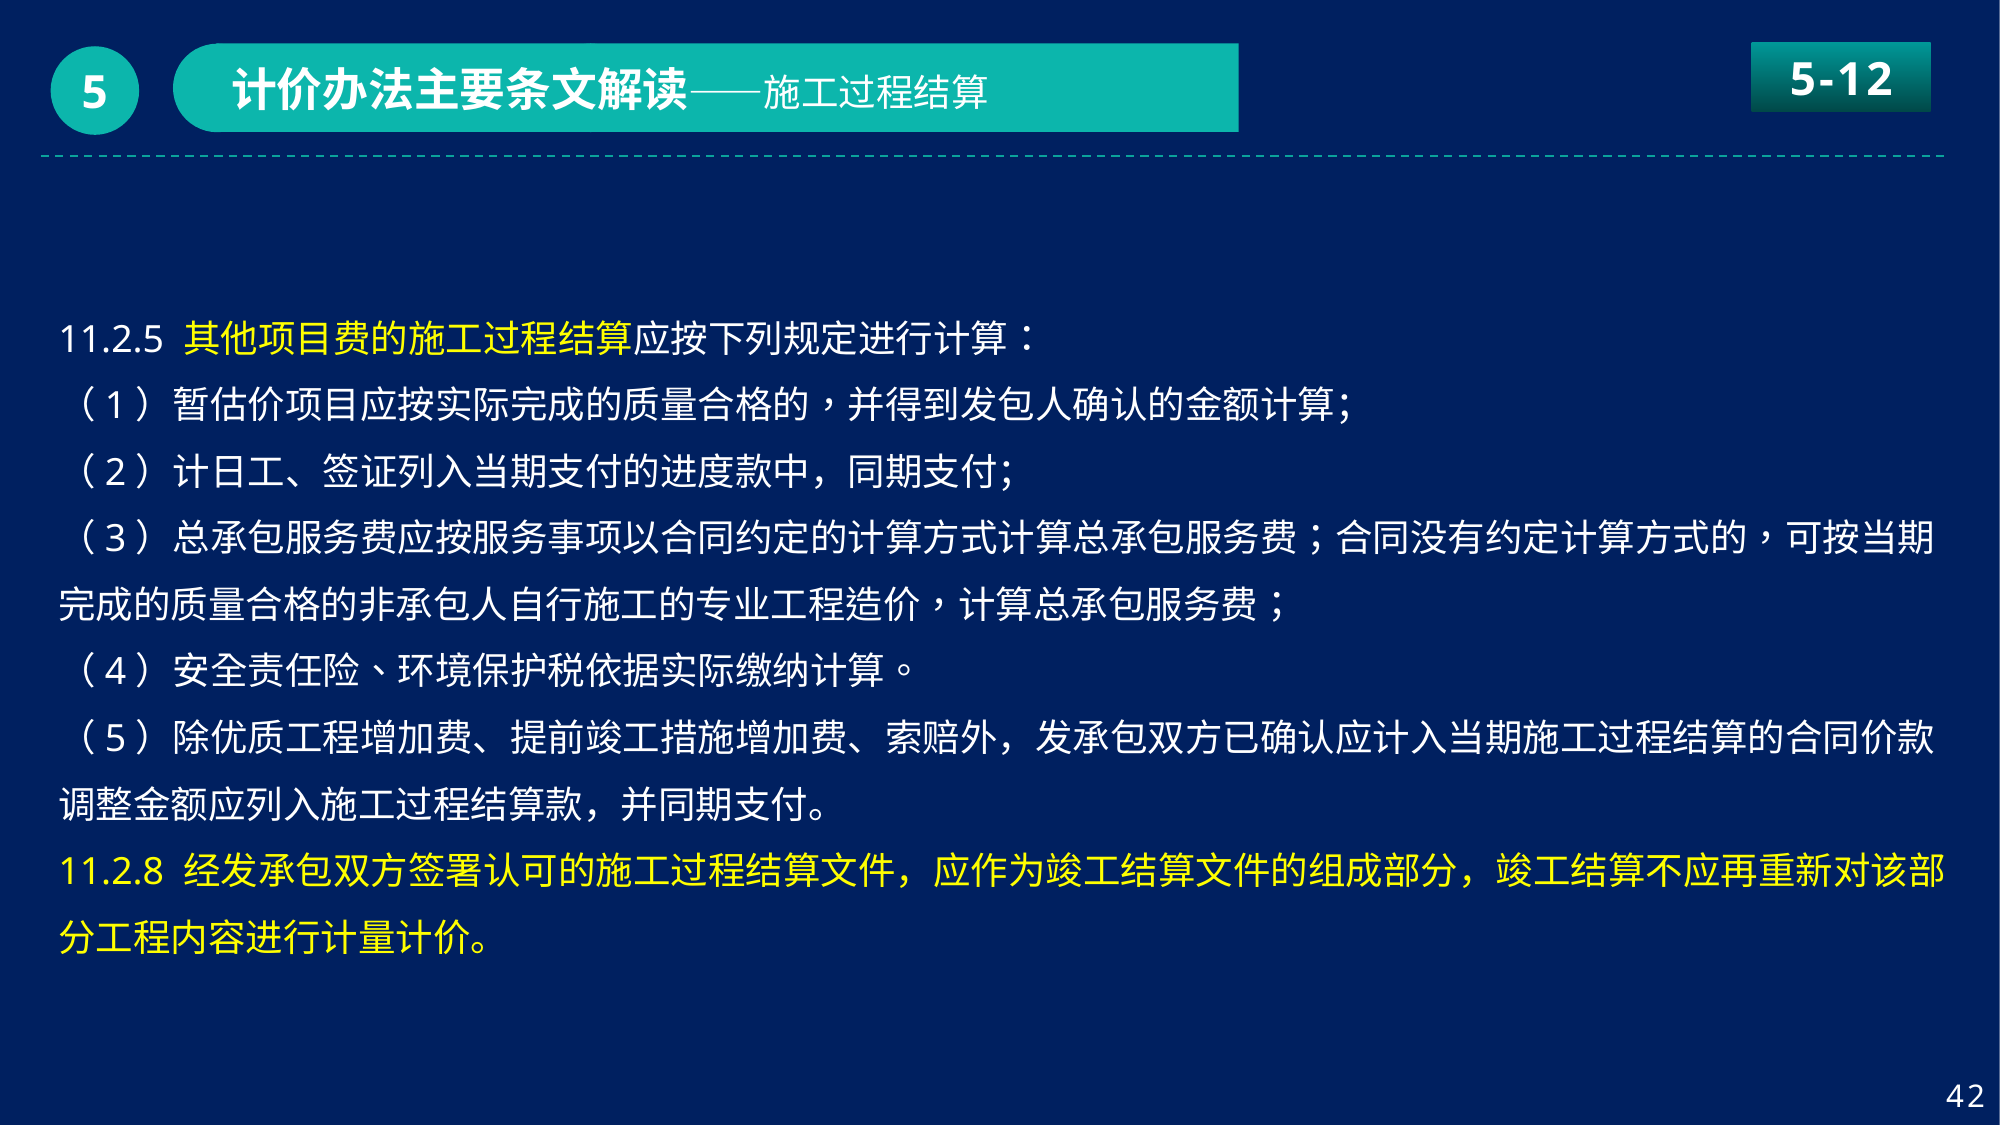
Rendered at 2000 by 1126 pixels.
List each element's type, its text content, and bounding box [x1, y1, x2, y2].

text_box 11.2.5 其他项目费的施工过程结算应按下列规定进行计算： （1）暂估价项目应按实际完成的质量合格的，并得到发包人确认的金额计算； （2）计日工、签证列入当期支付的进度款中，同期支付； （3）总承包服务费应按服务事项以合同约定的计算方式计算总承包服务费；合同没有约定计算方式的，可按当期完成的质量合格的非承包人自行施工的专业工程造价，计算总承包服务费； （4）安全责任险、环境保护税依据实际缴纳计算。 （5）除优质工程增加费、提前竣工措施增加费、索赔外，发承包双方已确认应计入当期施工过程结算的合同价款调整金额应列入施工过程结算款，并同期支付。 11.2.8 经发承包双方签署认可的施工过程结算文件，应作为竣工结算文件的组成部分，竣工结算不应再重新对该部分工程内容进行计量计价。 [44, 286, 1966, 966]
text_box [40, 43, 1950, 157]
text_box 42 [1905, 1065, 2000, 1126]
